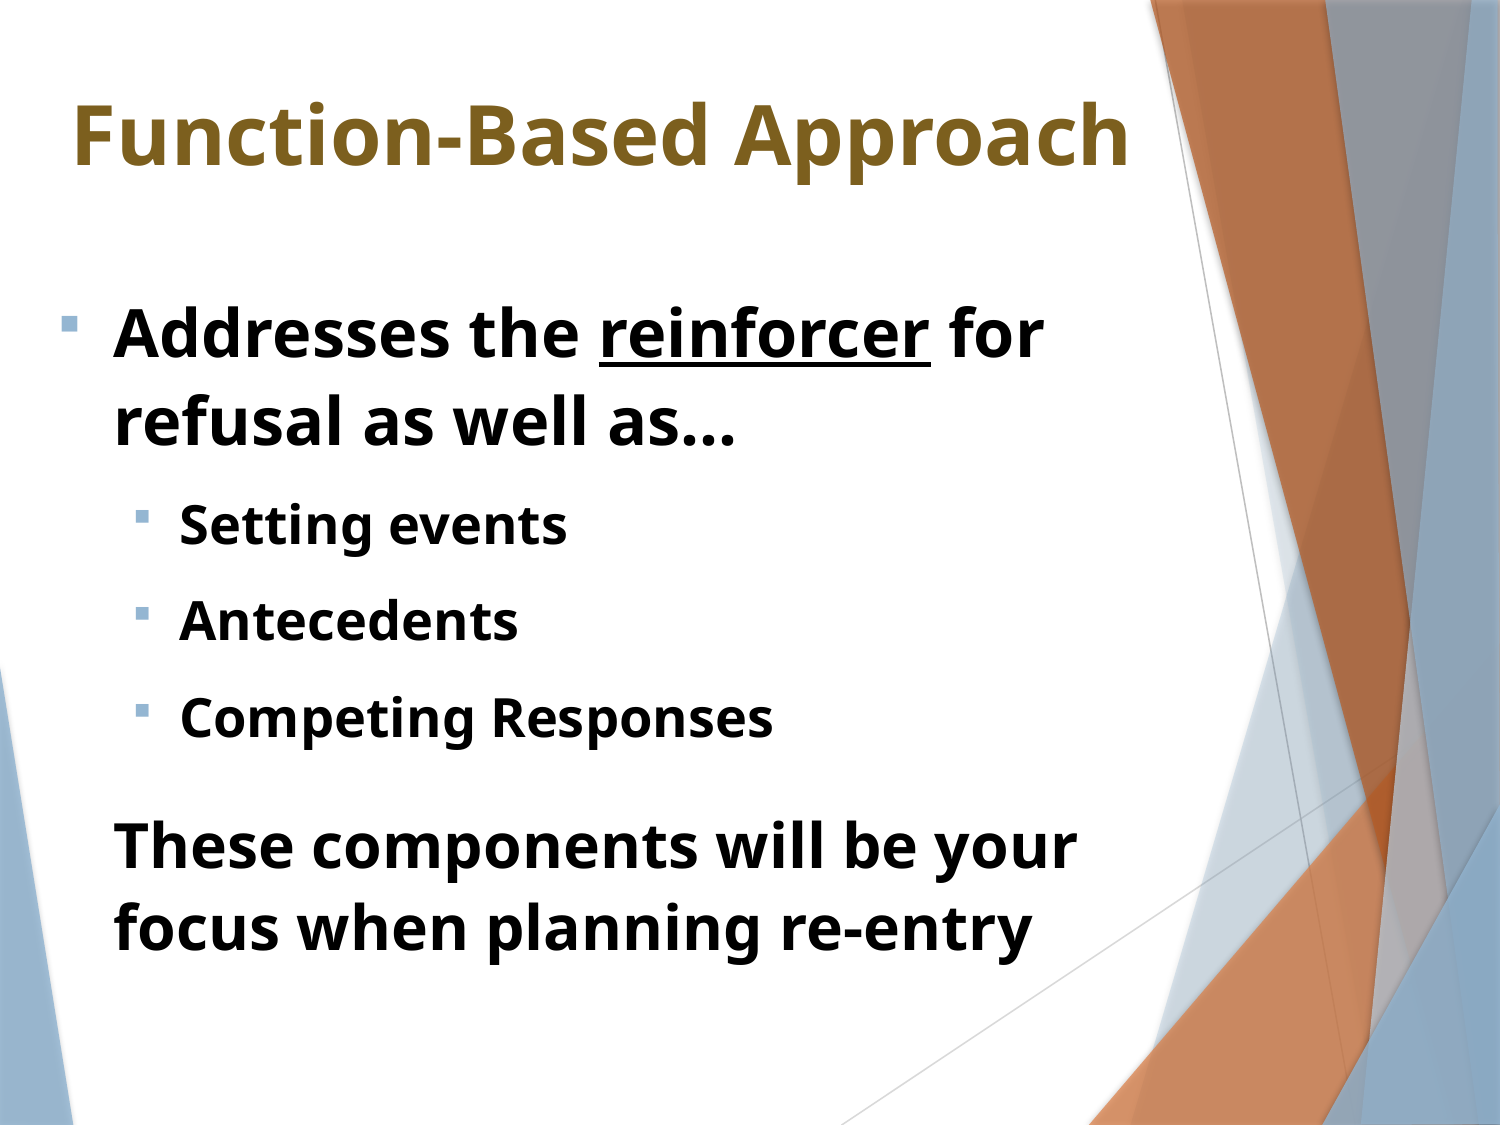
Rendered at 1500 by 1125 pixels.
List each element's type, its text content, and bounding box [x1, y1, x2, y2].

list Addresses the reinforcer for refusal as well as… Setting events Antecedents Competing Responses These components will be your focus when planning re-entry [42, 275, 1222, 1125]
title Function-Based Approach [55, 75, 1209, 219]
